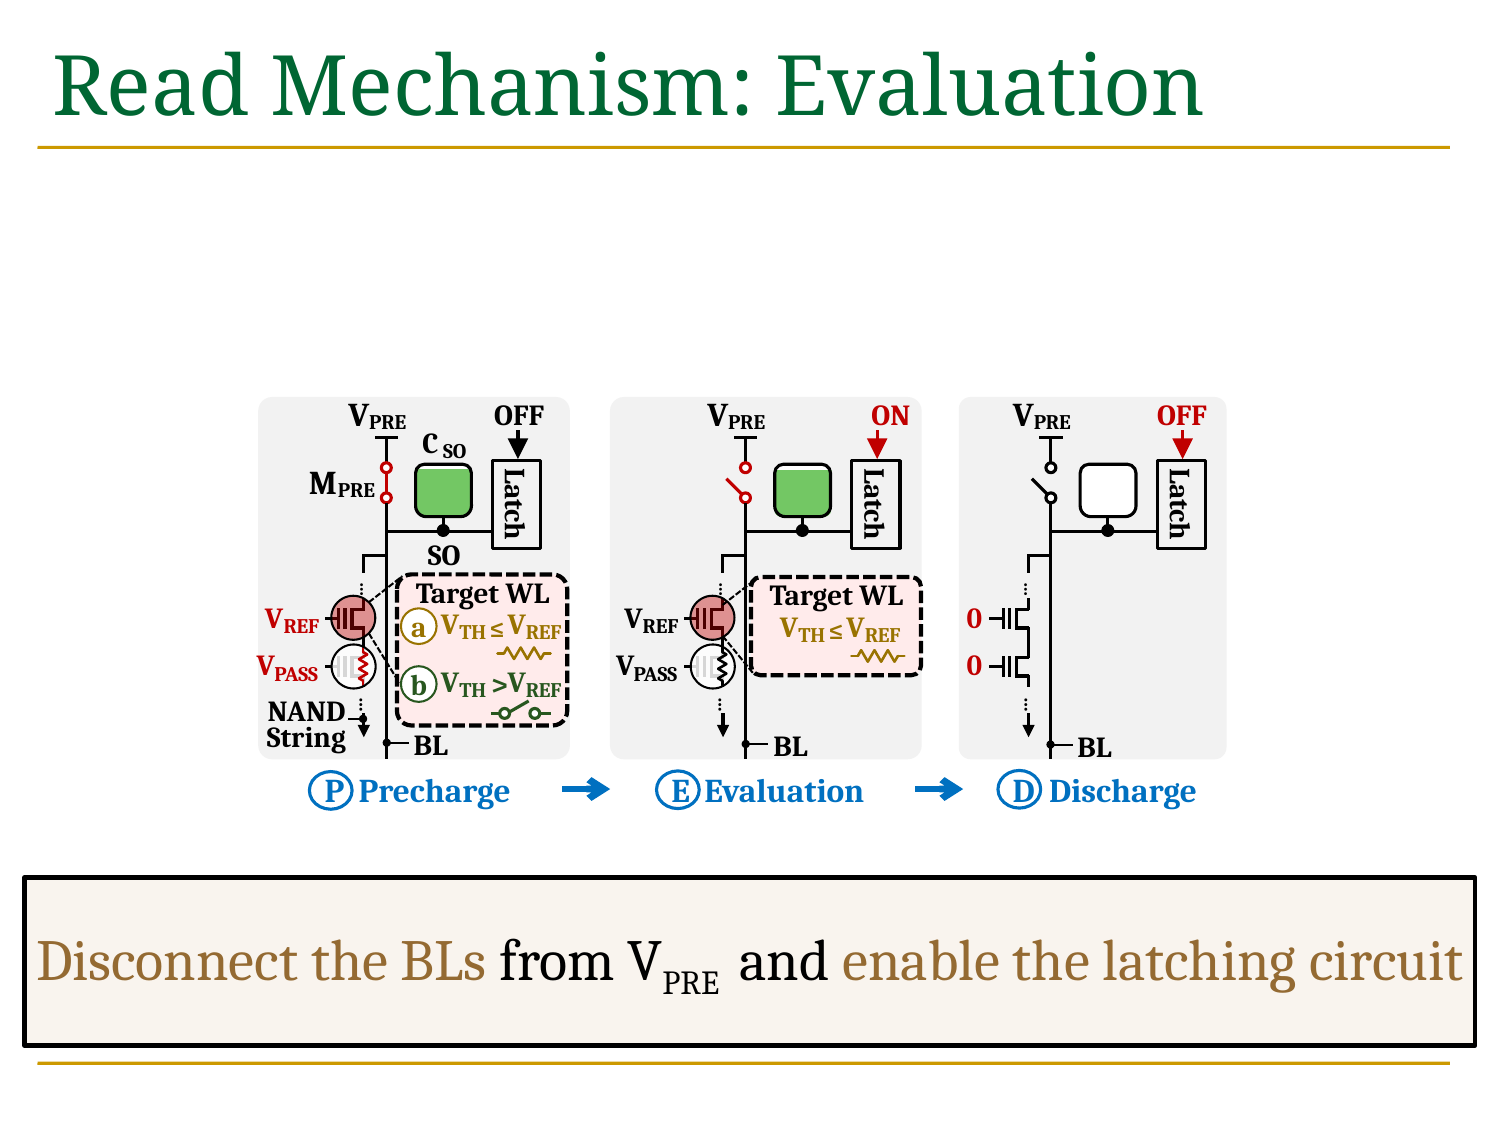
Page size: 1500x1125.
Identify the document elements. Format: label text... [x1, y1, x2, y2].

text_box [235, 392, 1259, 810]
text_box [722, 578, 757, 606]
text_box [851, 655, 905, 662]
text_box Disconnect the BLs from VPRE and enable the latching circuit [22, 875, 1477, 1048]
title Read Mechanism: Evaluation [37, 24, 1450, 200]
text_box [758, 599, 914, 648]
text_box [722, 635, 754, 674]
